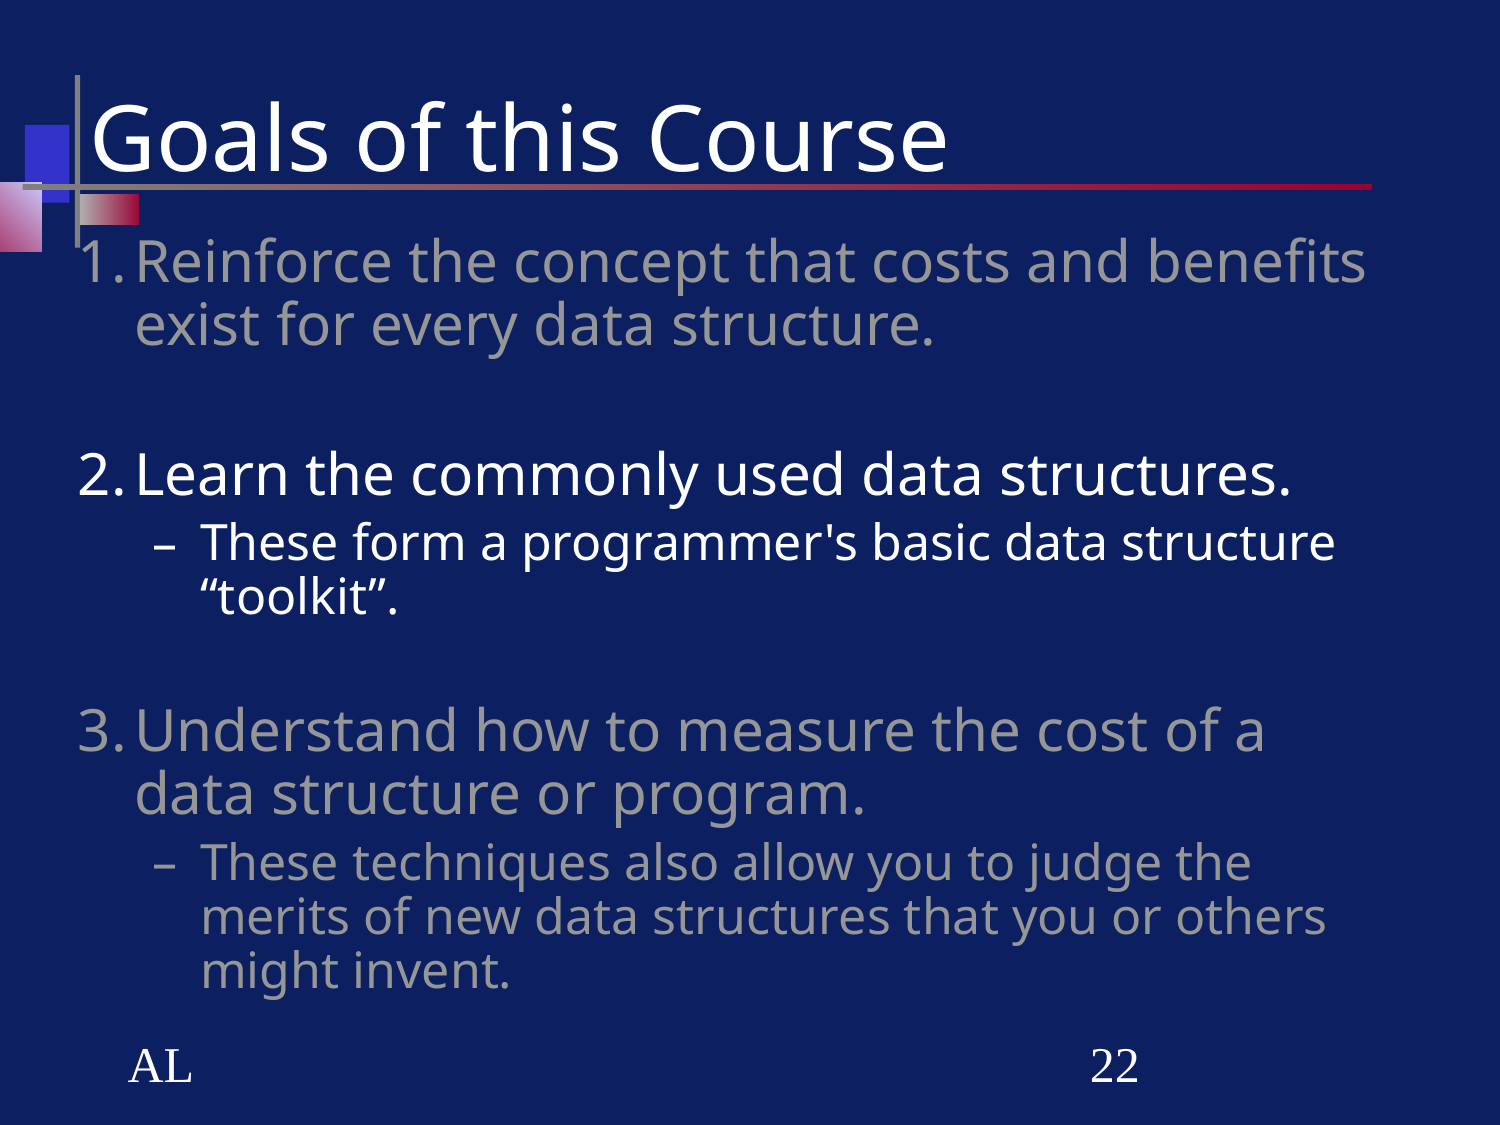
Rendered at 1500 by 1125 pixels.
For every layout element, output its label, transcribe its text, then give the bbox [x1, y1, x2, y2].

slide_number ‹#› [1074, 1038, 1388, 1100]
slide_number AL [112, 1038, 425, 1100]
title Goals of this Course [74, 59, 1425, 210]
list Reinforce the concept that costs and benefits exist for every data structure. Learn the commonly used data structures. These form a programmer's basic data structure “toolkit”. Understand how to measure the cost of a data structure or program. These techniques also allow you to judge the merits of new data structures that you or others might invent. [63, 224, 1413, 1038]
